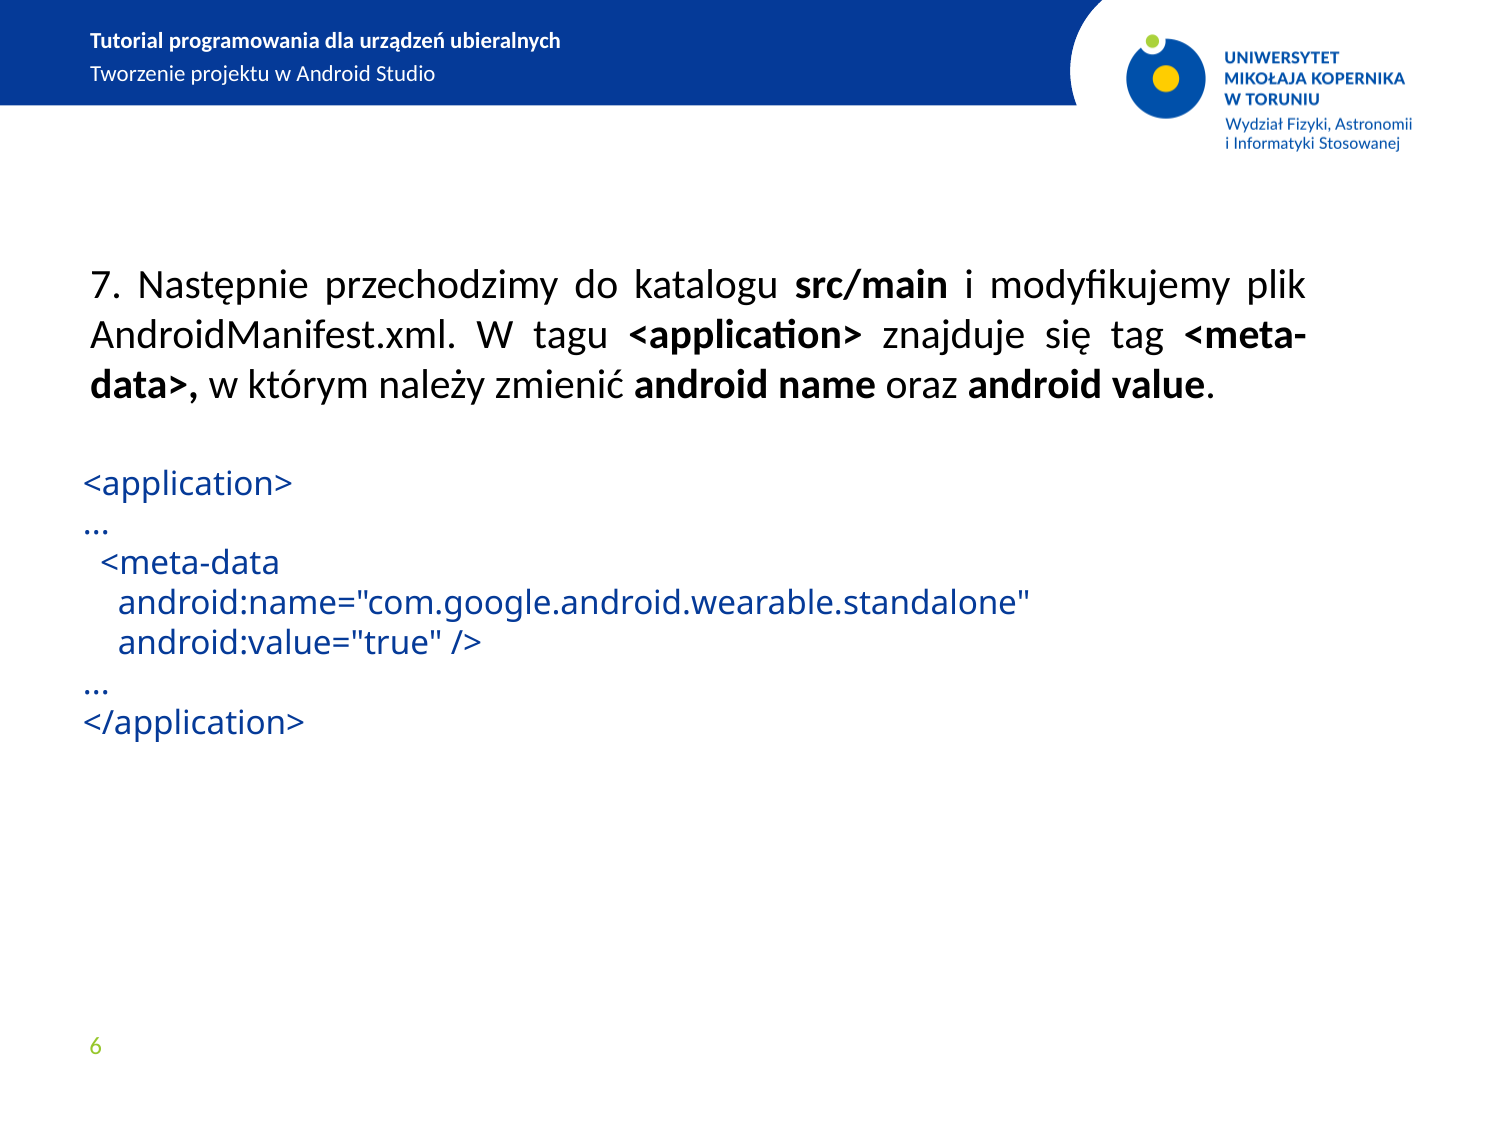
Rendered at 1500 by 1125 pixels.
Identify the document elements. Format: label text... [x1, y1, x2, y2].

list Tworzenie projektu w Android Studio [75, 50, 1040, 96]
picture [1100, 8, 1438, 178]
list 7. Następnie przechodzimy do katalogu src/main i modyfikujemy plik AndroidManifest.xml. W tagu <application> znajduje się tag <meta-data>, w którym należy zmienić android name oraz android value. [75, 249, 1322, 437]
text_box <application> ... <meta-data android:name="com.google.android.wearable.standalone" android:value="true" /> ... </application> [67, 454, 1047, 749]
list Tutorial programowania dla urządzeń ubieralnych [75, 18, 1040, 50]
